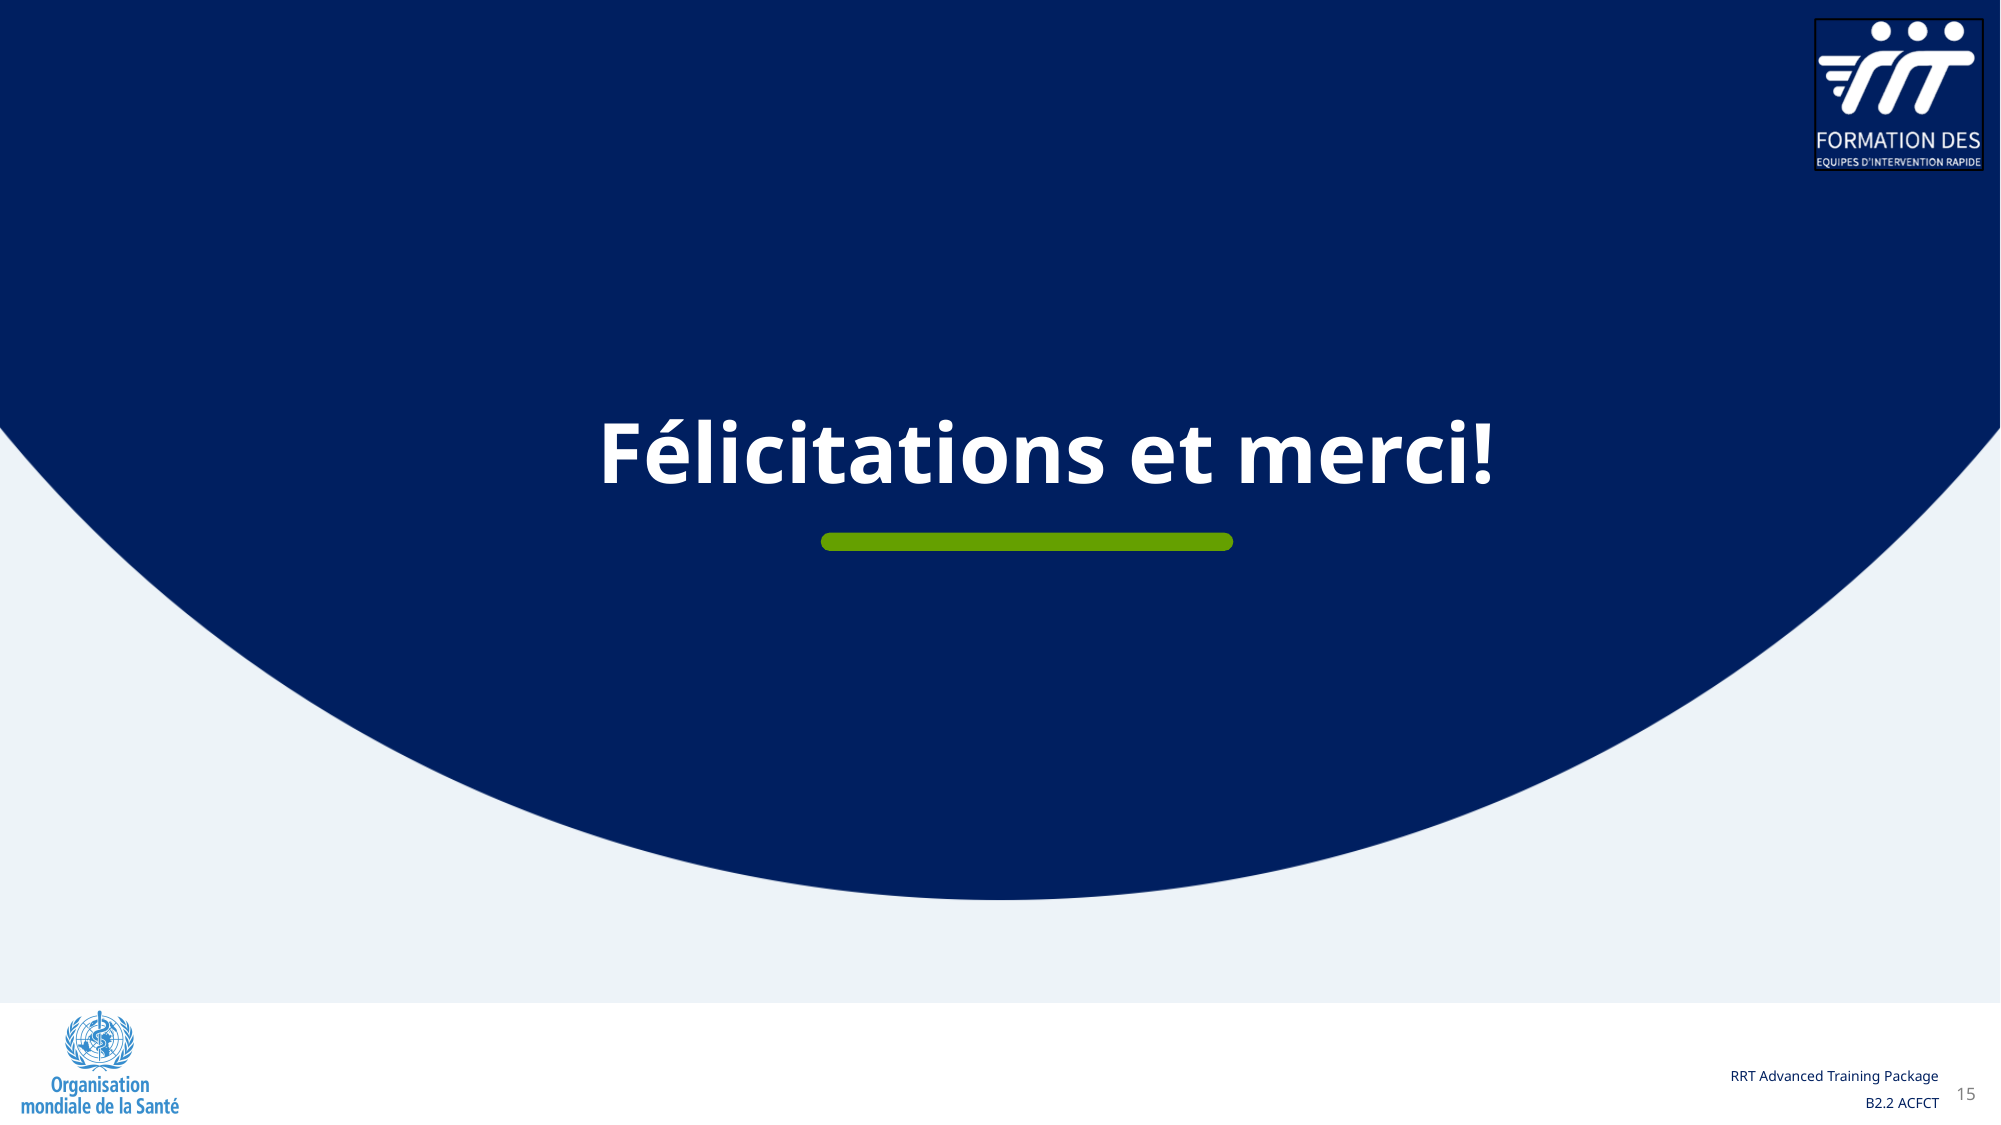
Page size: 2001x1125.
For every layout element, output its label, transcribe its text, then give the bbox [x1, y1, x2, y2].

list Félicitations et merci! [115, 303, 1978, 611]
picture [20, 1009, 180, 1115]
picture [0, 0, 2001, 1003]
